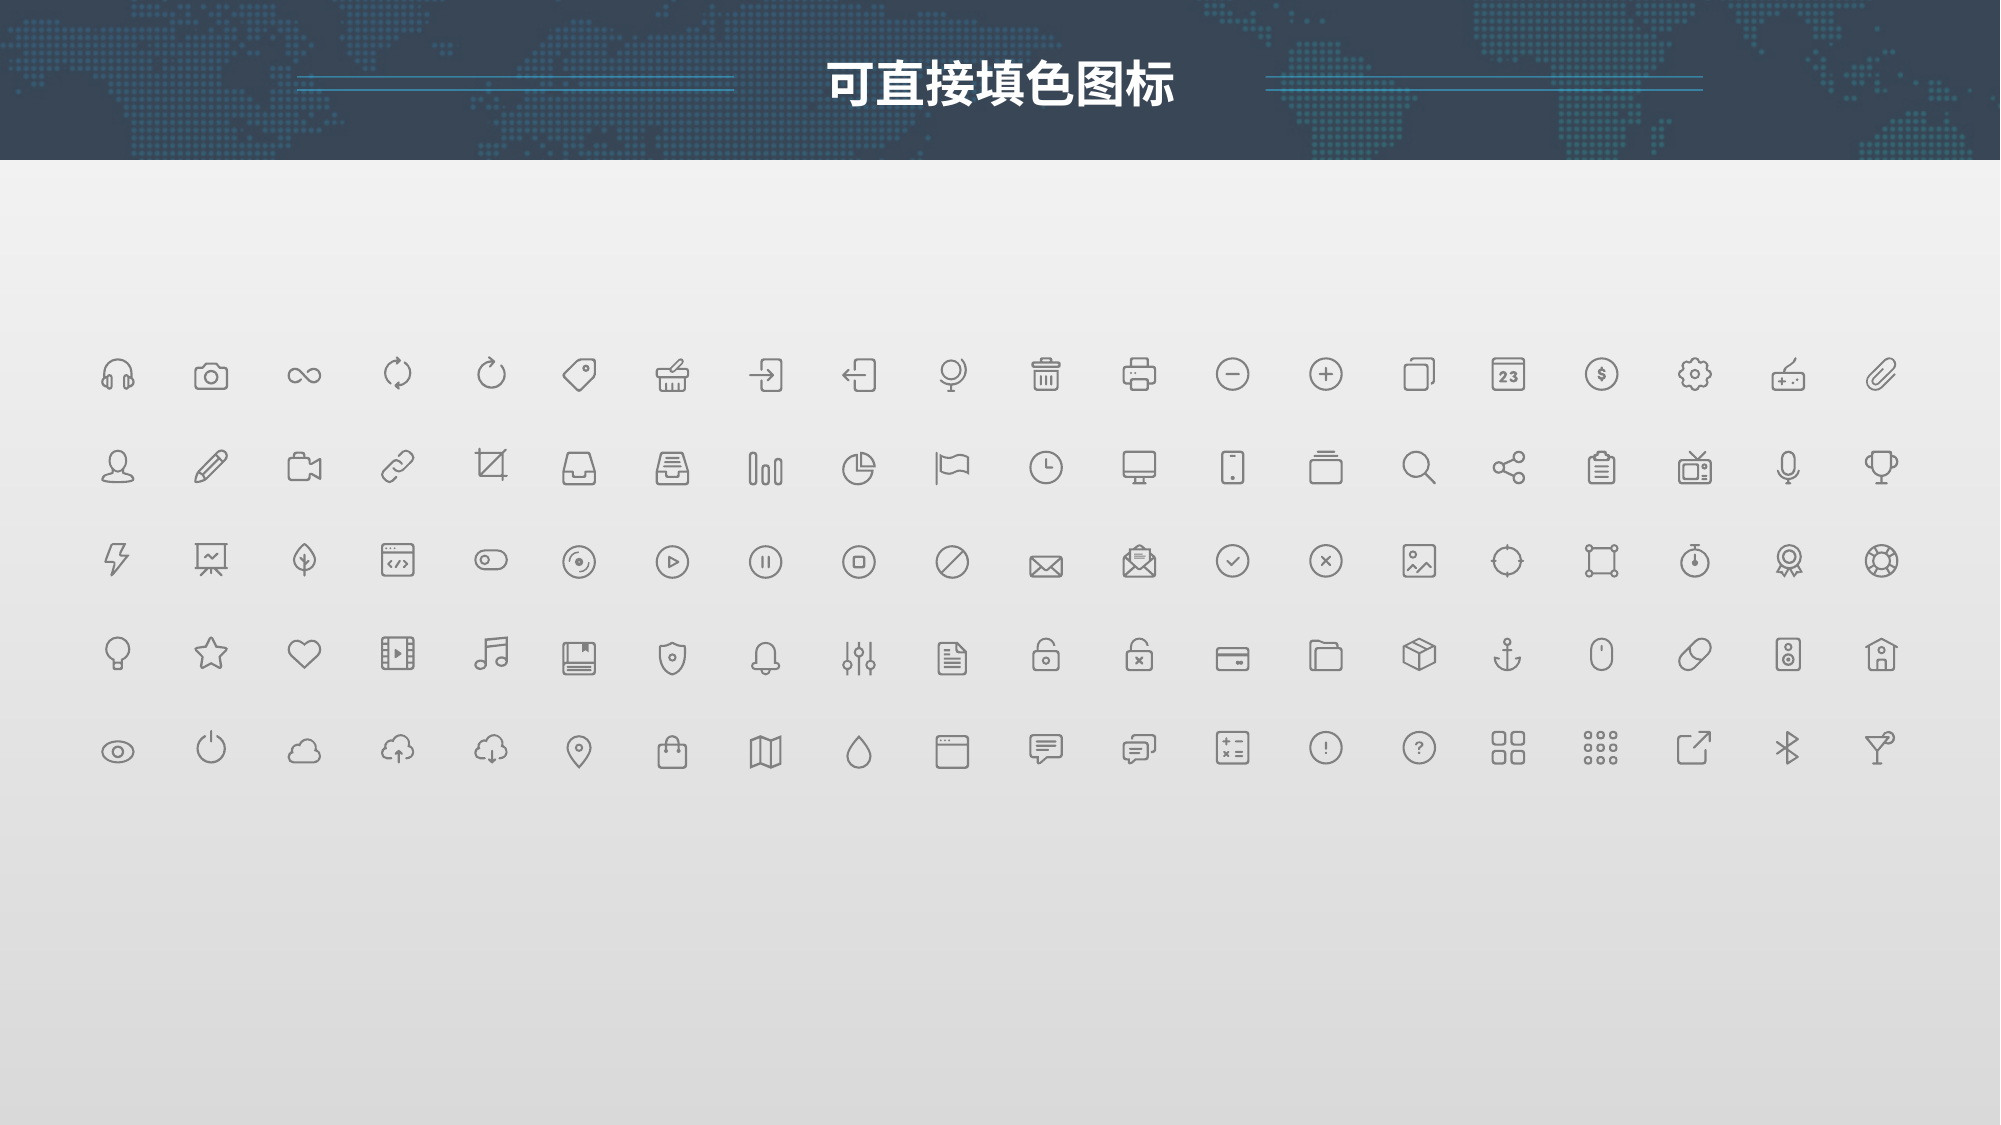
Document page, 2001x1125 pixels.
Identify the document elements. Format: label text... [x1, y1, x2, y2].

text_box [1490, 448, 1528, 487]
text_box [747, 733, 784, 771]
picture [0, 0, 2000, 161]
text_box [1400, 541, 1439, 580]
text_box [378, 634, 417, 673]
text_box [749, 639, 783, 678]
text_box [472, 547, 510, 573]
text_box [290, 541, 319, 579]
text_box [1678, 541, 1712, 580]
text_box [1027, 448, 1065, 487]
text_box [1489, 355, 1528, 393]
text_box [1120, 355, 1159, 393]
text_box [1213, 541, 1252, 580]
text_box [933, 543, 972, 581]
text_box [99, 447, 137, 486]
text_box [1213, 728, 1252, 767]
text_box [1581, 728, 1620, 767]
text_box [1307, 355, 1345, 393]
text_box [1213, 355, 1252, 393]
text_box [1773, 542, 1805, 580]
text_box [378, 732, 417, 766]
text_box [653, 356, 692, 395]
text_box [285, 637, 324, 671]
text_box [1400, 448, 1438, 487]
text_box [655, 733, 690, 771]
text_box 可直接填色图标 [810, 45, 1190, 75]
text_box [1120, 542, 1159, 580]
text_box [1123, 635, 1156, 674]
text_box [1219, 448, 1247, 487]
text_box [1862, 448, 1901, 487]
text_box [560, 356, 599, 394]
text_box [285, 736, 324, 766]
text_box [1489, 728, 1528, 767]
text_box [1588, 635, 1616, 674]
text_box [472, 445, 510, 484]
text_box [1863, 355, 1899, 393]
text_box [653, 543, 692, 581]
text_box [296, 76, 1704, 91]
text_box [844, 733, 874, 771]
text_box [378, 540, 417, 579]
text_box [475, 354, 508, 391]
text_box [192, 360, 231, 392]
text_box [285, 365, 324, 386]
text_box [560, 639, 599, 678]
text_box [746, 543, 785, 581]
text_box [1585, 448, 1618, 487]
text_box [1400, 635, 1439, 674]
text_box [192, 634, 230, 672]
text_box [1120, 448, 1159, 487]
text_box [653, 449, 692, 488]
text_box [1862, 728, 1898, 767]
text_box [840, 543, 878, 581]
text_box [560, 449, 599, 488]
text_box [746, 449, 785, 488]
text_box [1307, 541, 1345, 580]
text_box [1027, 732, 1065, 767]
text_box [99, 356, 137, 392]
text_box [1676, 355, 1714, 393]
text_box [1307, 728, 1345, 767]
text_box [472, 634, 510, 673]
text_box [1774, 448, 1802, 487]
text_box [103, 634, 133, 673]
text_box [1491, 635, 1524, 674]
text_box [937, 356, 969, 395]
text_box [656, 639, 689, 678]
text_box [1213, 644, 1252, 674]
text_box [378, 447, 417, 486]
text_box [192, 447, 230, 486]
text_box [1029, 355, 1063, 393]
text_box [1863, 635, 1901, 674]
text_box [933, 733, 972, 771]
text_box [1769, 355, 1808, 393]
text_box [194, 727, 228, 766]
text_box [560, 543, 599, 581]
text_box [1582, 355, 1621, 393]
text_box [102, 540, 132, 579]
text_box [564, 733, 594, 771]
text_box [1675, 733, 1709, 767]
text_box [1676, 448, 1714, 487]
text_box [1773, 635, 1803, 674]
text_box [472, 732, 510, 766]
text_box [1030, 635, 1062, 674]
text_box [1307, 448, 1345, 487]
text_box [933, 449, 972, 488]
text_box [192, 540, 231, 579]
text_box [1862, 541, 1901, 580]
text_box [840, 639, 878, 678]
text_box [382, 354, 414, 392]
text_box [1676, 635, 1714, 674]
text_box [840, 449, 878, 488]
text_box [1401, 355, 1438, 393]
text_box 可直接填色图标 [810, 98, 1190, 121]
text_box [99, 738, 137, 766]
text_box [1400, 728, 1439, 767]
text_box [747, 356, 785, 395]
text_box [1773, 729, 1801, 767]
text_box [1307, 637, 1345, 674]
text_box [285, 449, 324, 484]
text_box [1027, 553, 1065, 580]
text_box [1120, 732, 1159, 767]
text_box [1582, 542, 1621, 580]
text_box [840, 356, 878, 395]
text_box [1489, 542, 1527, 580]
text_box [1691, 728, 1713, 751]
text_box [935, 639, 970, 678]
